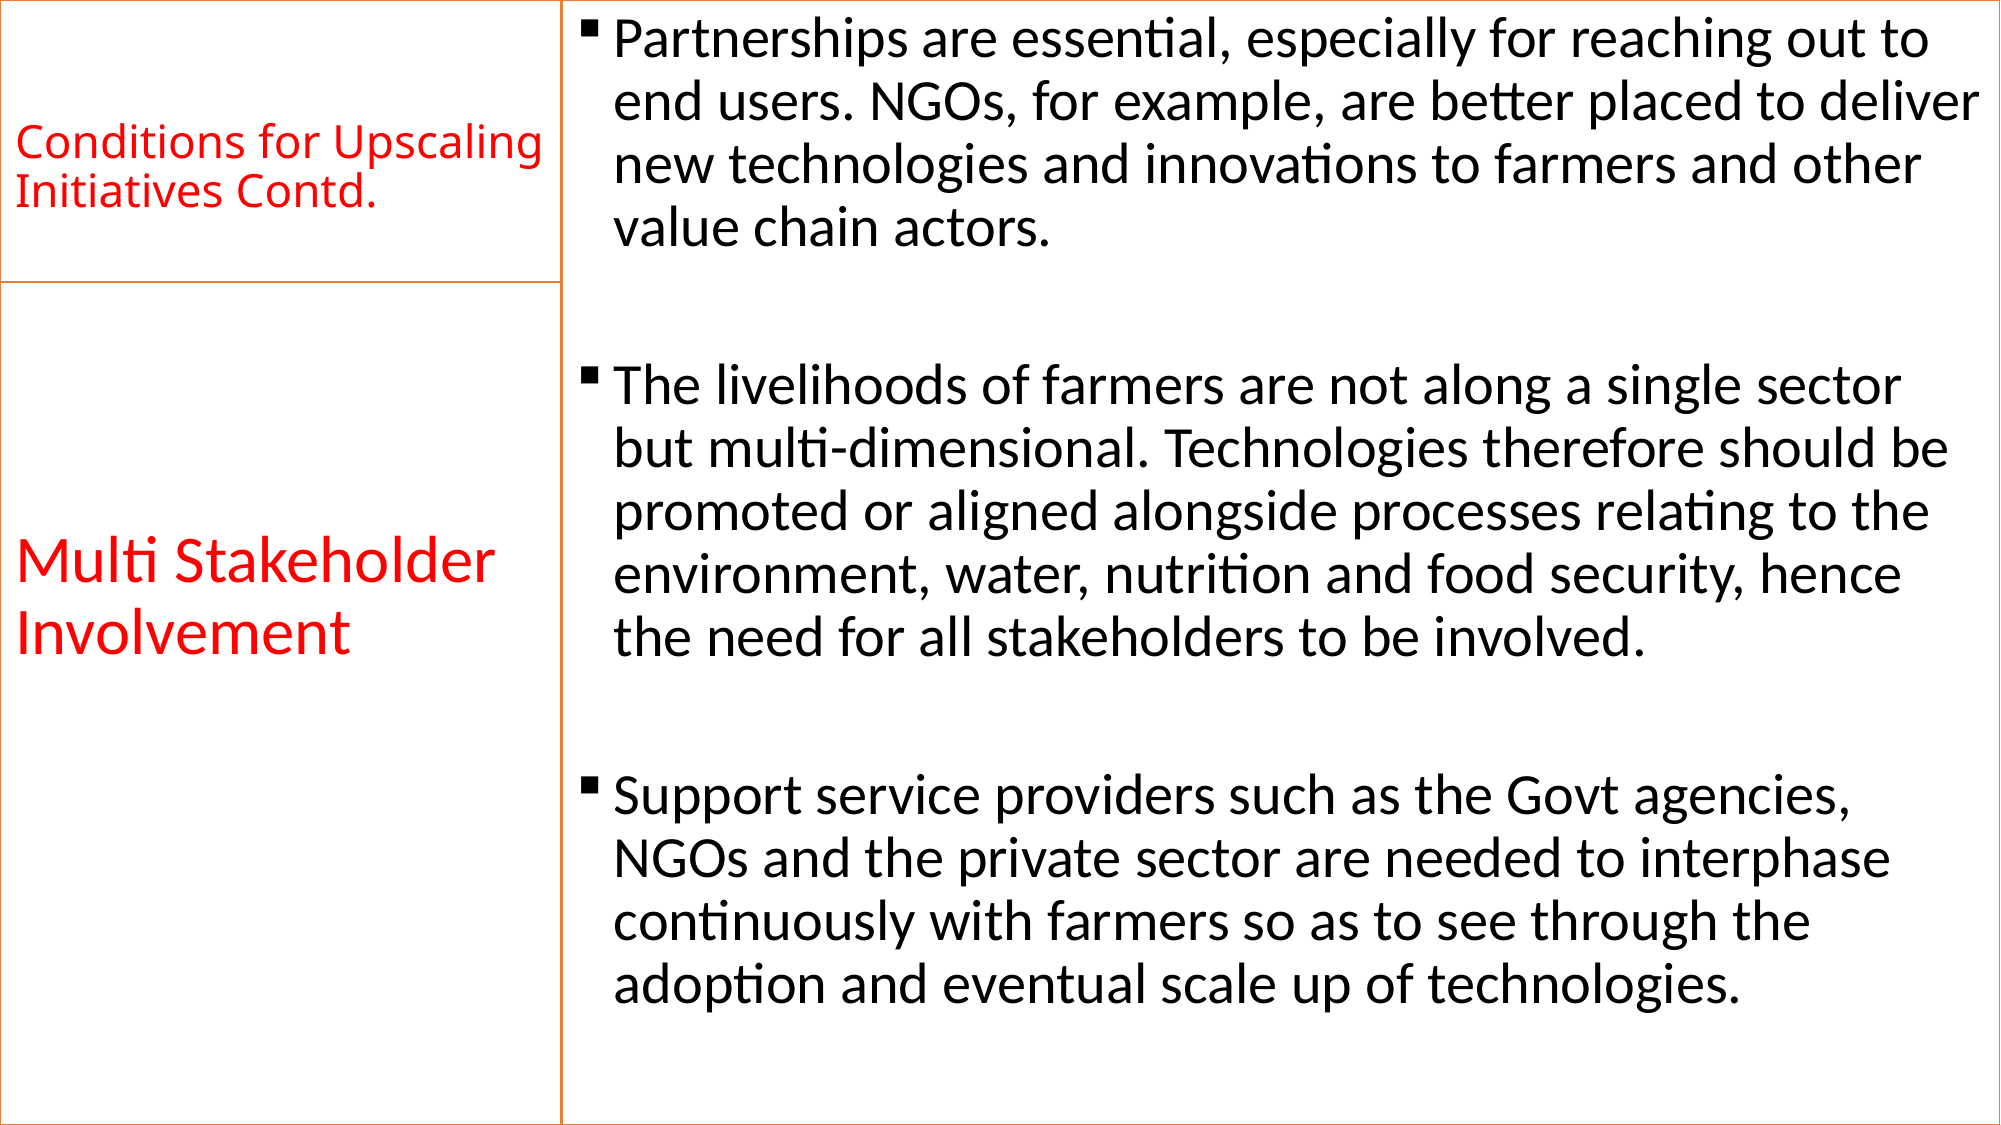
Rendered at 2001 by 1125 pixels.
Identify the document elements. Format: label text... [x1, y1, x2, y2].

list Partnerships are essential, especially for reaching out to end users. NGOs, for example, are better placed to deliver new technologies and innovations to farmers and other value chain actors. The livelihoods of farmers are not along a single sector but multi-dimensional. Technologies therefore should be promoted or aligned alongside processes relating to the environment, water, nutrition and food security, hence the need for all stakeholders to be involved. Support service providers such as the Govt agencies, NGOs and the private sector are needed to interphase continuously with farmers so as to see through the adoption and eventual scale up of technologies. [560, 0, 2000, 1125]
list Multi Stakeholder Involvement [0, 281, 562, 1125]
title Conditions for Upscaling Initiatives Contd. [0, 0, 560, 281]
